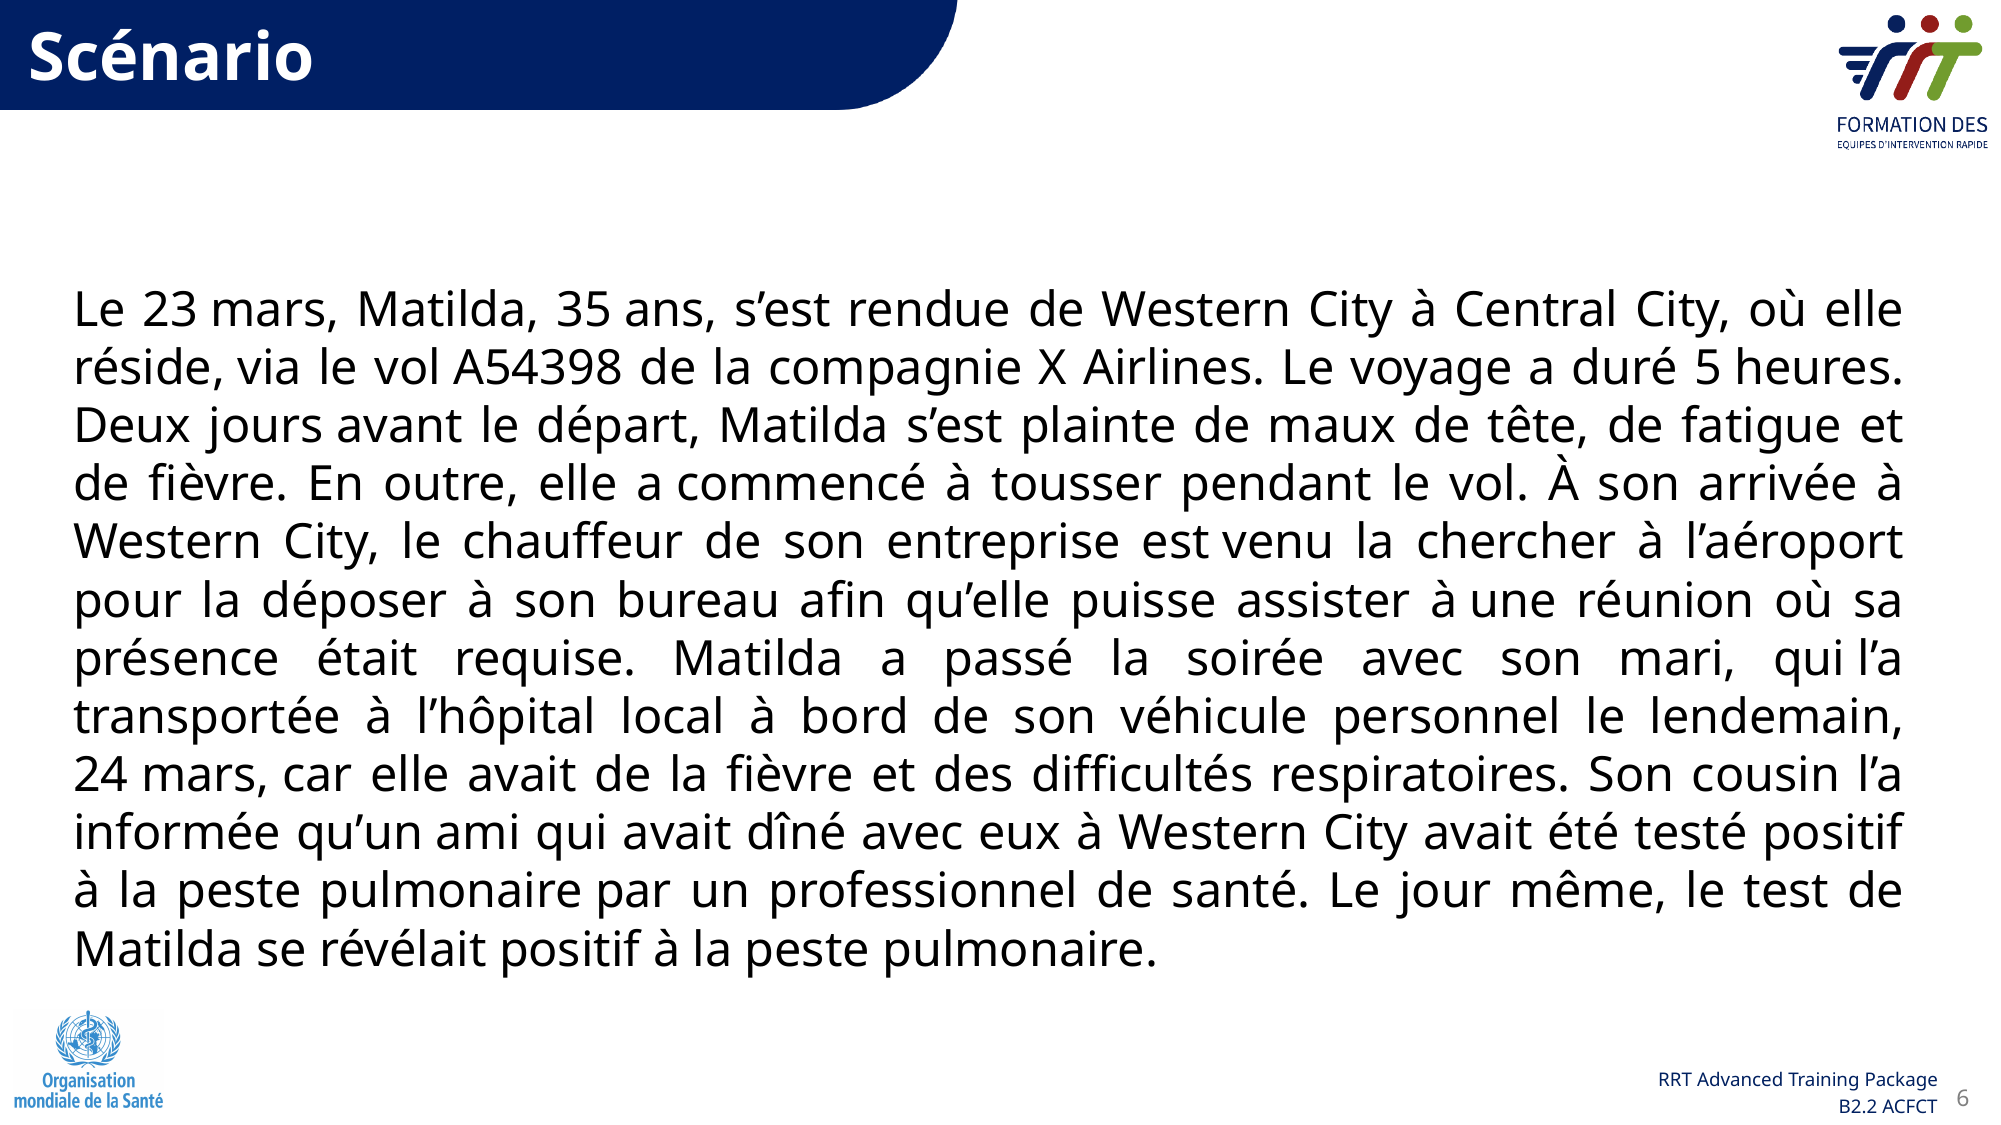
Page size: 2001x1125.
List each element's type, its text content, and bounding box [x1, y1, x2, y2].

picture [1837, 14, 1988, 150]
picture [13, 1009, 164, 1109]
picture [0, 0, 958, 110]
list Le 23 mars, Matilda, 35 ans, s’est rendue de Western City à Central City, où elle réside, via le vol A54398 de la compagnie X Airlines. Le voyage a duré 5 heures. Deux jours avant le départ, Matilda s’est plainte de maux de tête, de fatigue et de fièvre. En outre, elle a commencé à tousser pendant le vol. À son arrivée à Western City, le chauffeur de son entreprise est venu la chercher à l’aéroport pour la déposer à son bureau afin qu’elle puisse assister à une réunion où sa présence était requise. Matilda a passé la soirée avec son mari, qui l’a transportée à l’hôpital local à bord de son véhicule personnel le lendemain, 24 mars, car elle avait de la fièvre et des difficultés respiratoires. Son cousin l’a informée qu’un ami qui avait dîné avec eux à Western City avait été testé positif à la peste pulmonaire par un professionnel de santé. Le jour même, le test de Matilda se révélait positif à la peste pulmonaire. [65, 269, 1913, 986]
title Scénario [20, 5, 905, 113]
